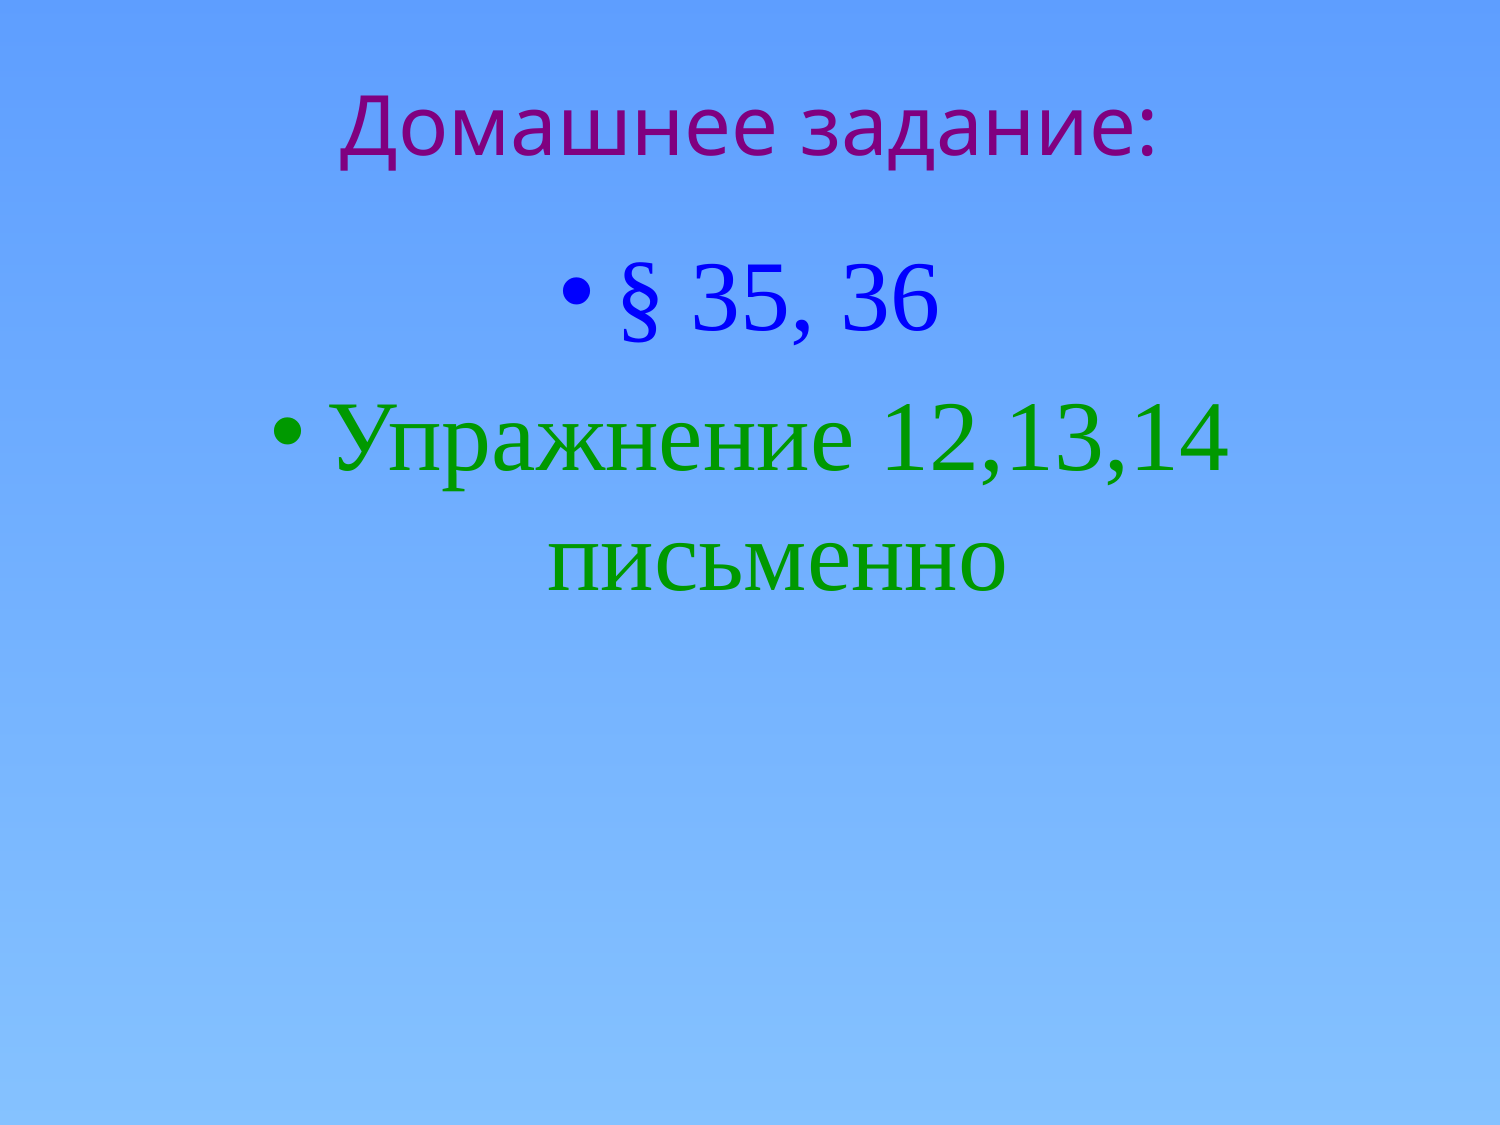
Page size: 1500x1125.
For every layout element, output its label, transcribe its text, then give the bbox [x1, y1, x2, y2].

list § 35, 36 Упражнение 12,13,14 письменно [74, 222, 1426, 1006]
title Домашнее задание: [74, 44, 1426, 200]
